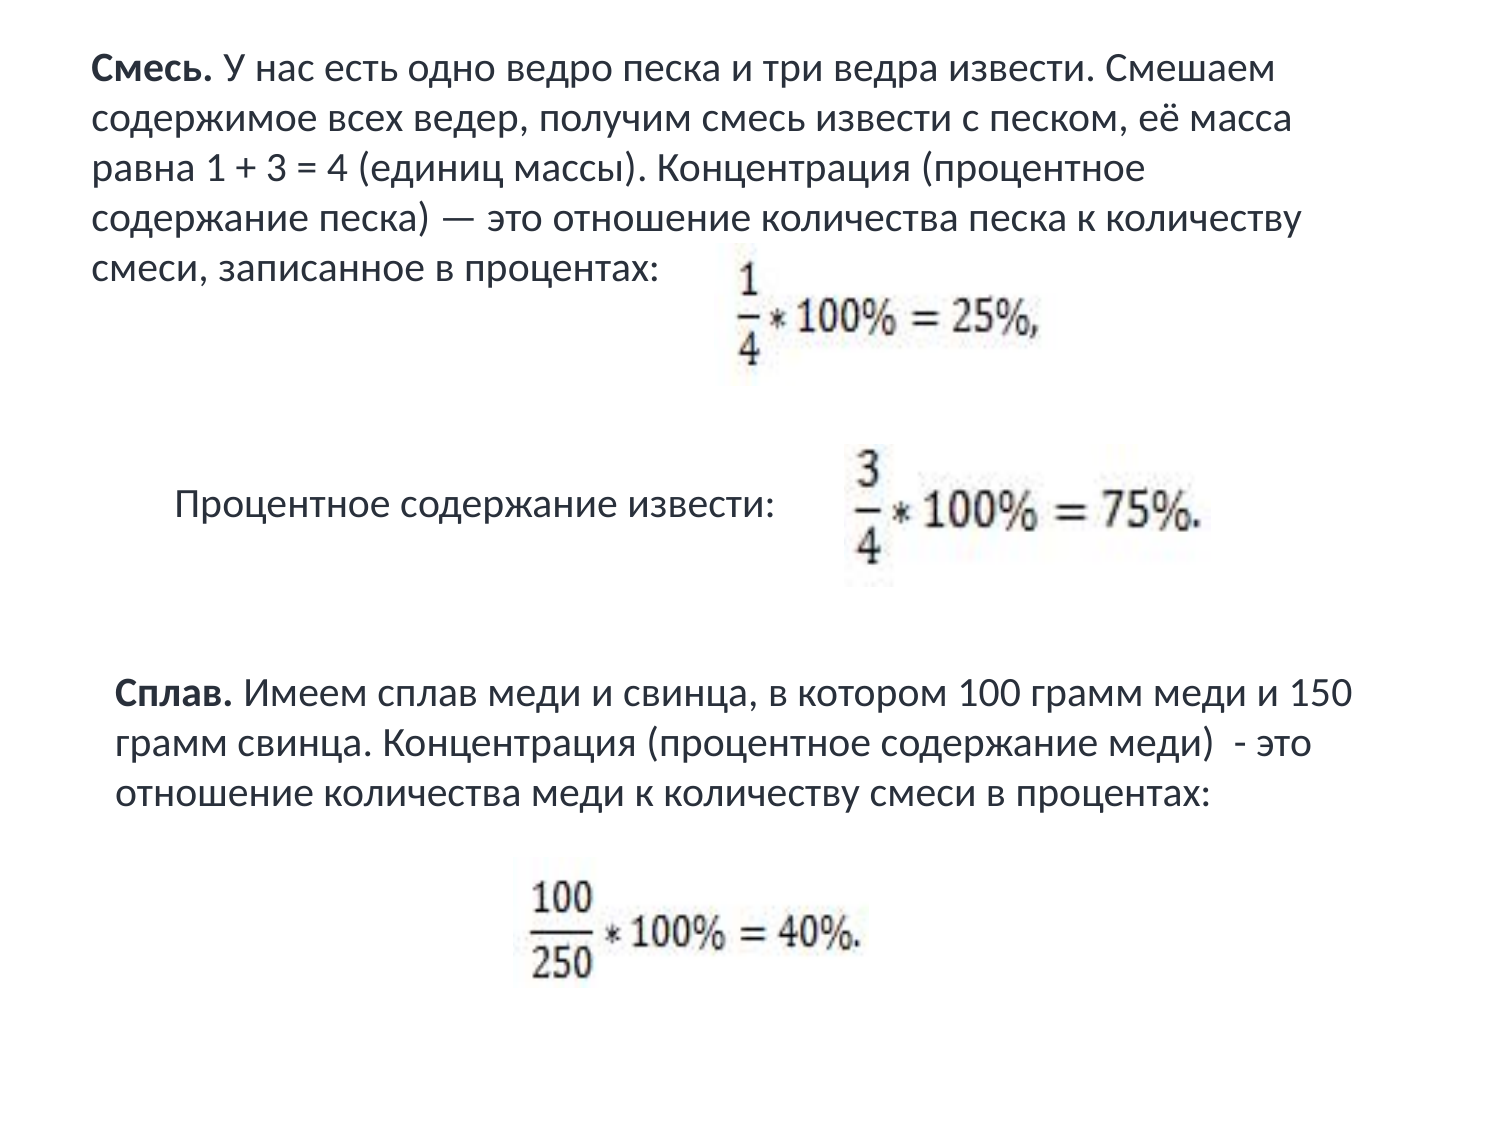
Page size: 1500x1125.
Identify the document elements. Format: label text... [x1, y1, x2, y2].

picture [714, 243, 1058, 386]
text_box Сплав. Имеем сплав меди и свинца, в котором 100 грамм меди и 150 грамм свинца. Концентрация (процентное содержание меди) - это отношение количества меди к количеству смеси в процентах: [100, 657, 1376, 823]
picture [844, 444, 1211, 587]
text_box Процентное содержание извести: [159, 468, 839, 534]
text_box Смесь. У нас есть одно ведро песка и три ведра извести. Смешаем содержимое всех ведер, получим смесь извести с песком, её масса равна 1 + 3 = 4 (единиц массы). Концентрация (процентное содержание песка) — это отношение количества песка к количеству смеси, записанное в процентах: [76, 32, 1376, 298]
picture [513, 857, 869, 988]
